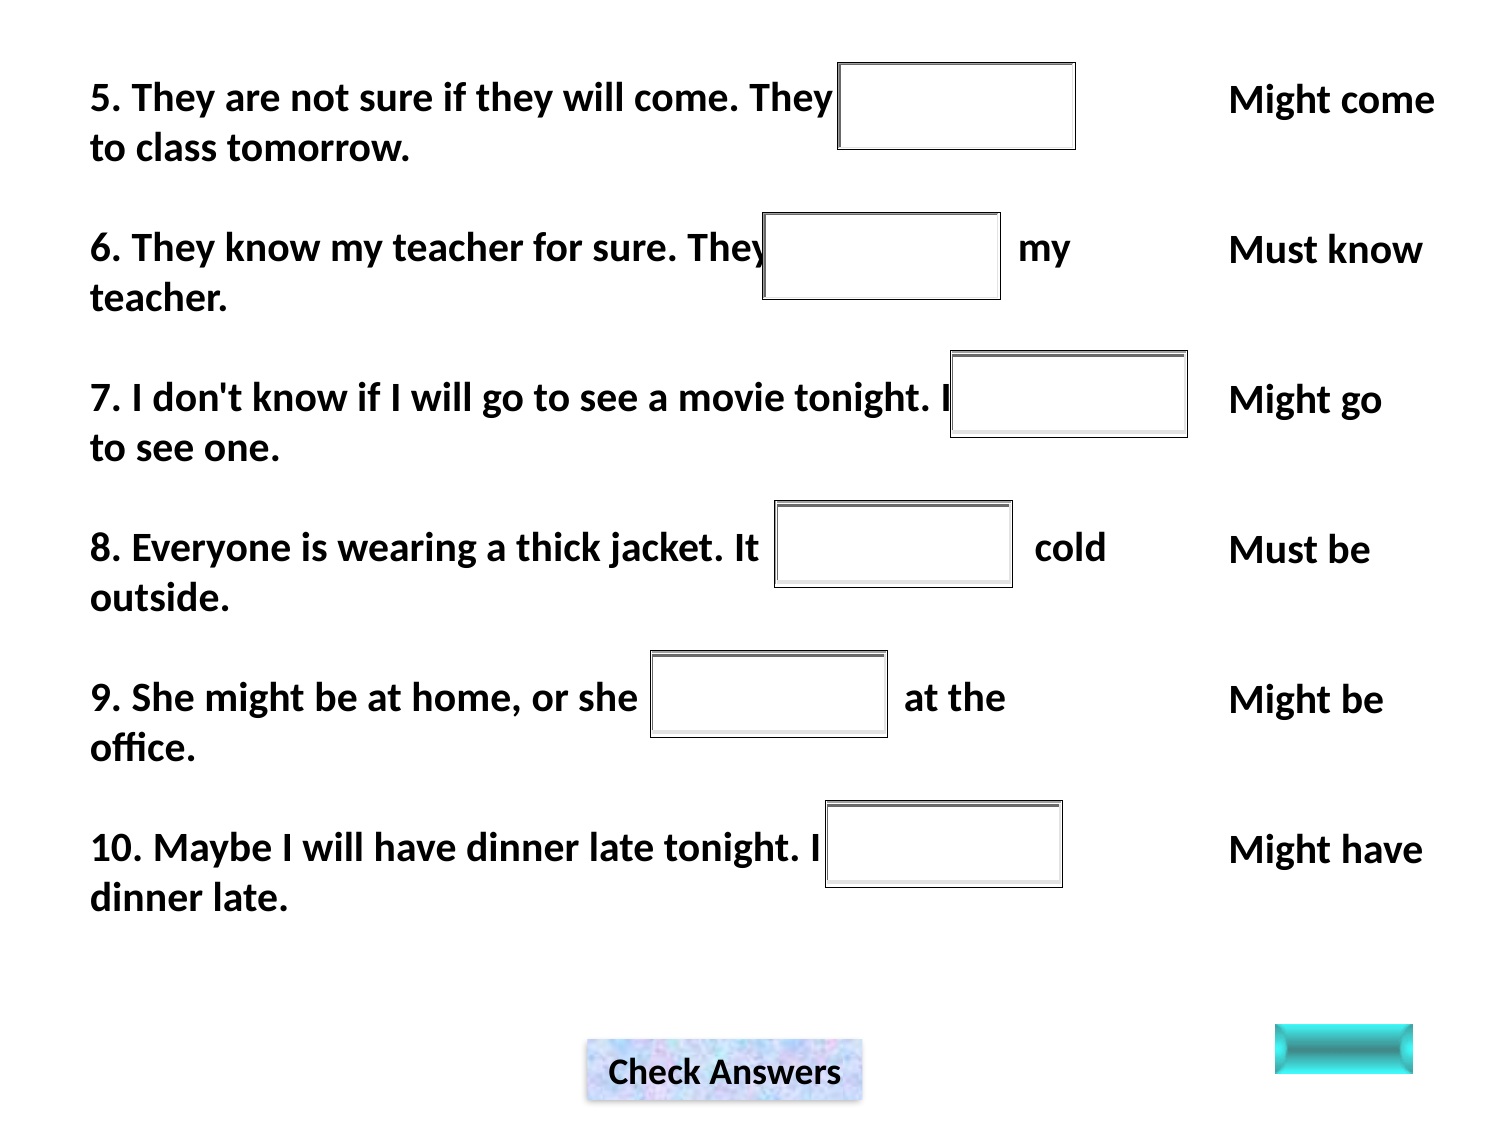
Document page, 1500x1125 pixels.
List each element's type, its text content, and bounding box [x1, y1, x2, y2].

text_box Check Answers [587, 1039, 863, 1100]
text_box Might come Must know Might go Must be Might be Might have [1213, 64, 1458, 880]
text_box 5. They are not sure if they will come. They to class tomorrow. 6. They know my teacher for sure. They my teacher. 7. I don't know if I will go to see a movie tonight. I to see one. 8. Everyone is wearing a thick jacket. It cold outside. 9. She might be at home, or she at the office. 10. Maybe I will have dinner late tonight. I dinner late. [74, 62, 1125, 928]
picture [1274, 1024, 1413, 1074]
